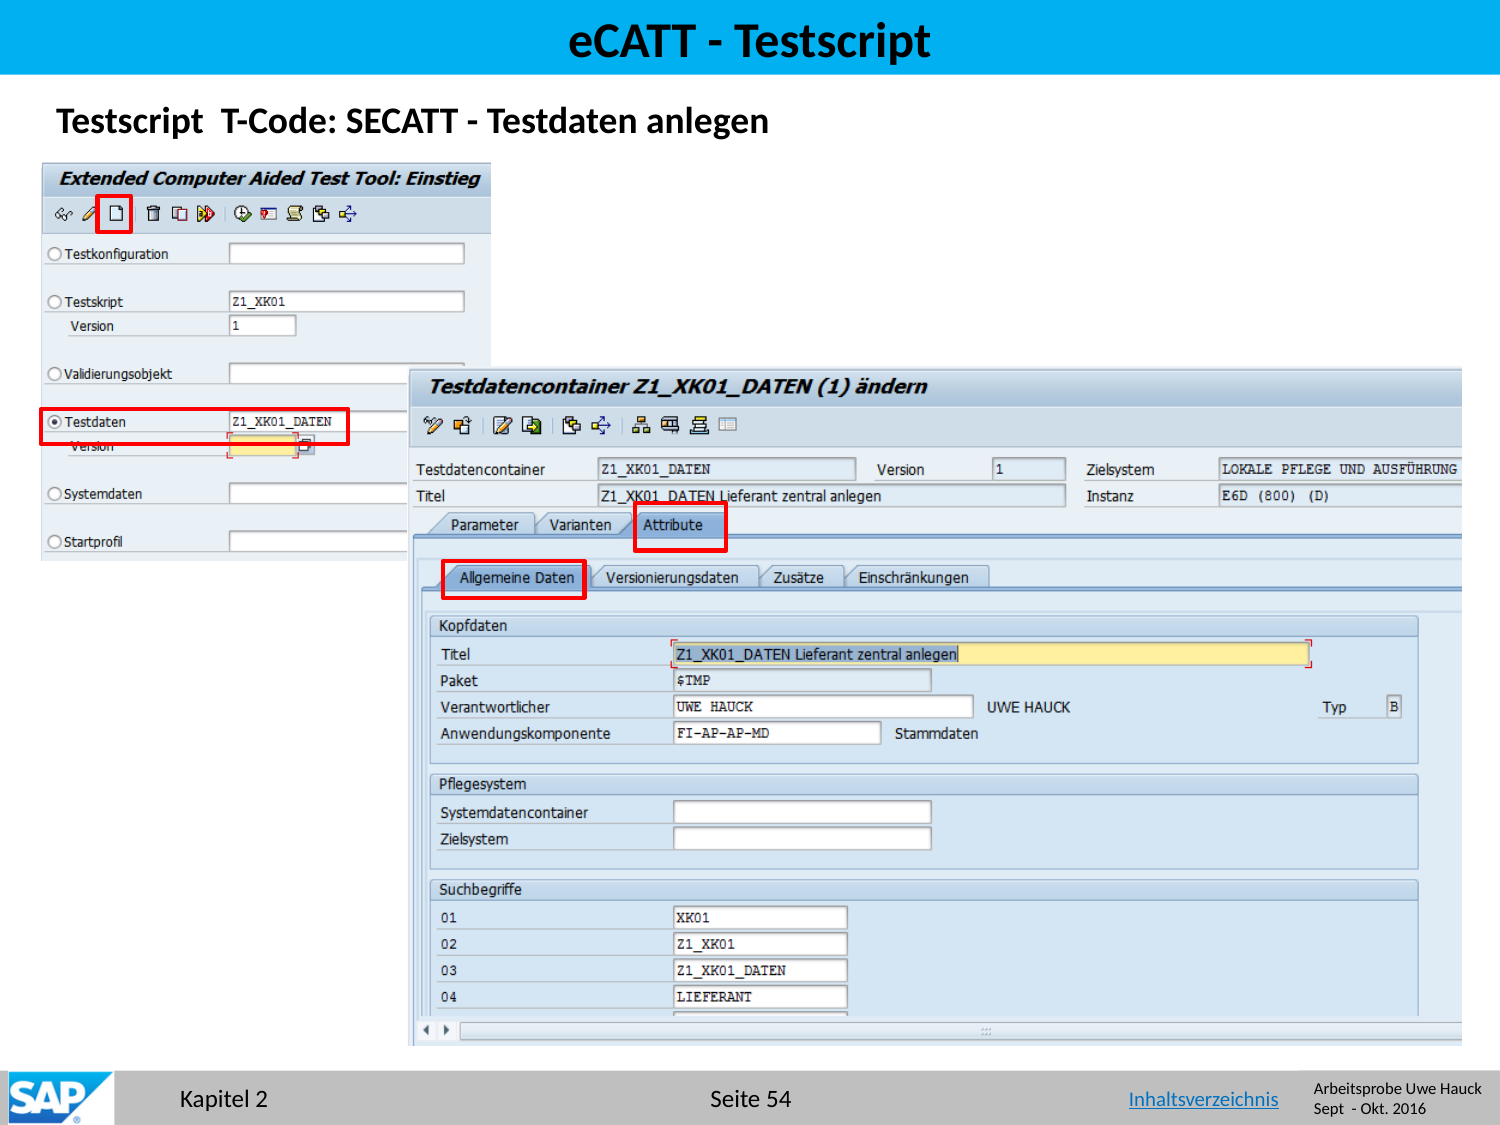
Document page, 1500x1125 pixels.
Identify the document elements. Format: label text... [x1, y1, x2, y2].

text_box [115, 1070, 1299, 1125]
text_box Testscript T-Code: SECATT - Testdaten anlegen [41, 88, 1483, 149]
text_box eCATT - Testscript [0, 0, 1500, 75]
text_box Kapitel 2 Seite 54 [165, 1075, 1105, 1120]
text_box Arbeitsprobe Uwe Hauck Sept - Okt. 2016 [1299, 1070, 1500, 1125]
picture [41, 162, 1462, 1046]
text_box Inhaltsverzeichnis [1106, 1078, 1299, 1118]
text_box [0, 1070, 6, 1125]
picture [7, 1070, 115, 1125]
